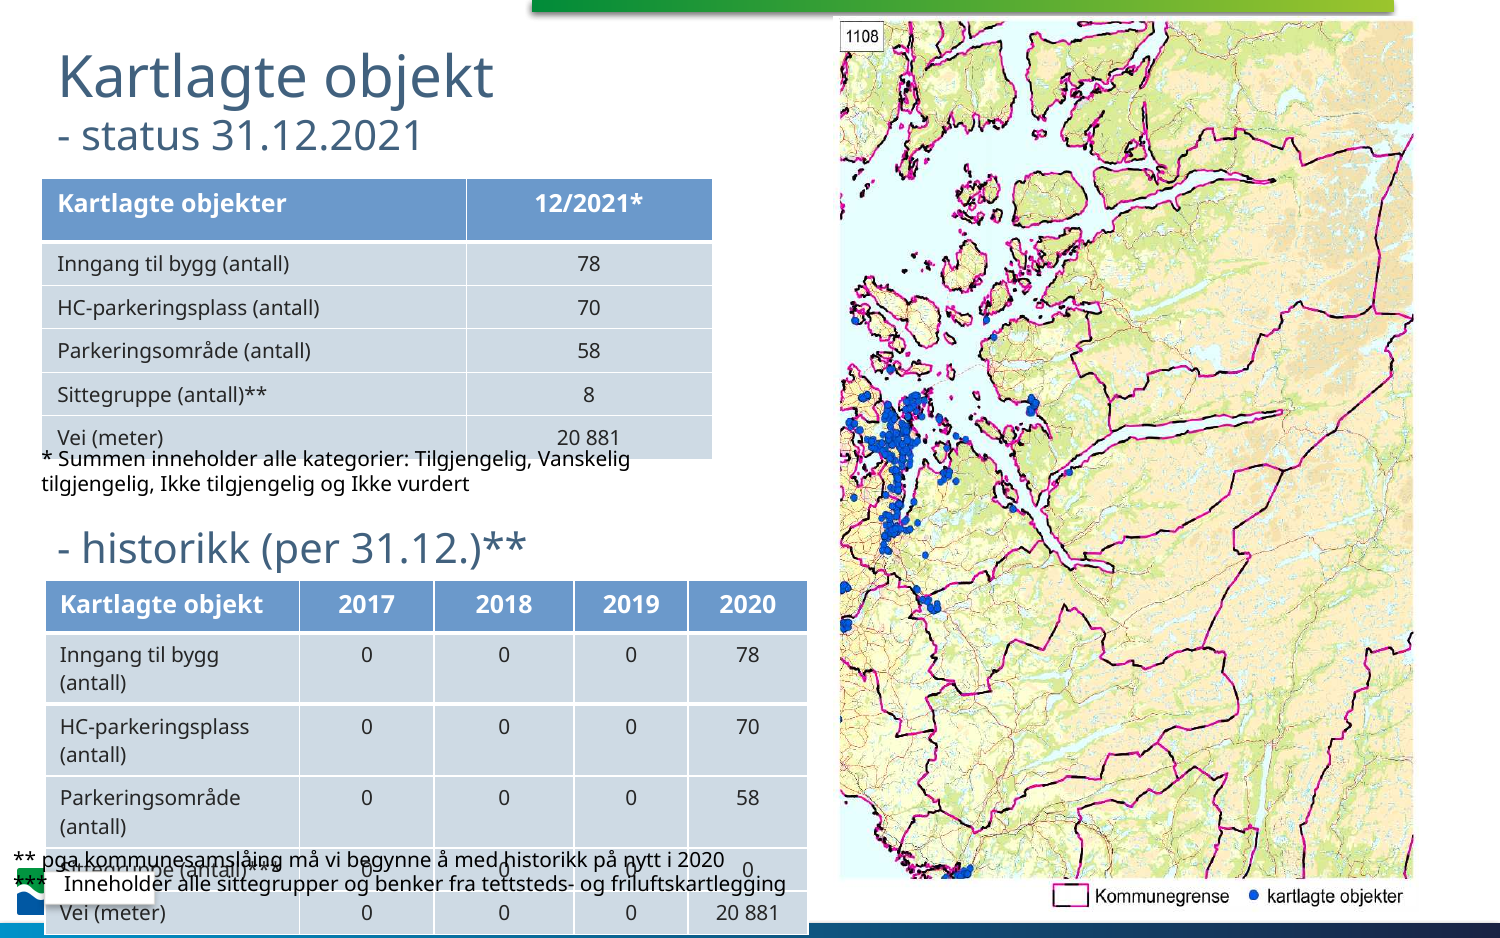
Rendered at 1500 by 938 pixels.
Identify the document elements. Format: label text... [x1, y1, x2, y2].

table_cell Vei (meter) [46, 904, 299, 934]
table_cell Parkeringsområde (antall) [46, 777, 299, 838]
table_cell 58 [467, 329, 712, 372]
table_header Kartlagte objekter [42, 179, 466, 240]
table_cell 70 [689, 706, 807, 775]
table_cell Parkeringsområde (antall) [42, 329, 466, 372]
table_cell Vei (meter) [42, 416, 466, 438]
table_header 2019 [575, 581, 687, 631]
table_cell 0 [575, 706, 687, 775]
table_cell Inngang til bygg (antall) [42, 244, 466, 285]
text_box Kartlagte objekt - status 31.12.2021 [42, 24, 828, 167]
table_header 12/2021* [467, 179, 712, 240]
table_cell 0 [575, 777, 687, 838]
table_cell 78 [467, 244, 712, 285]
table_cell 0 [300, 904, 433, 934]
table_header 2020 [689, 581, 807, 631]
table_cell 0 [300, 635, 433, 702]
text_box * Summen inneholder alle kategorier: Tilgjengelig, Vanskelig tilgjengelig, Ikke tilgjengelig og Ikke vurdert [26, 438, 711, 504]
table_cell 0 [575, 904, 687, 934]
table_cell Inngang til bygg (antall) [46, 635, 299, 702]
table_cell 0 [435, 904, 573, 934]
table_cell 0 [300, 706, 433, 775]
table_header 2017 [300, 581, 433, 631]
table_cell 20 881 [467, 416, 712, 459]
table_header 2018 [435, 581, 573, 631]
table_cell 0 [435, 777, 573, 838]
table_cell 0 [802, 849, 807, 890]
table_cell 8 [467, 373, 712, 415]
text_box - historikk (per 31.12.)** [42, 496, 828, 580]
table_header Kartlagte objekt [46, 581, 299, 631]
table_cell 0 [435, 706, 573, 775]
table_cell 0 [575, 635, 687, 702]
text_box ** pga kommunesamslåing må vi begynne å med historikk på nytt i 2020 *** Inneholder alle sittegrupper og benker fra tettsteds- og friluftskartlegging [0, 838, 802, 904]
table_cell 0 [435, 635, 573, 702]
table_cell 78 [689, 635, 807, 702]
table_cell 0 [300, 777, 433, 838]
table_cell 20 881 [689, 892, 807, 934]
table_cell HC-parkeringsplass (antall) [46, 706, 299, 775]
picture [833, 16, 1419, 913]
table_cell Sittegruppe (antall)** [42, 373, 466, 415]
table_cell 70 [467, 286, 712, 328]
table_cell 58 [689, 777, 807, 847]
table_cell HC-parkeringsplass (antall) [42, 286, 466, 328]
